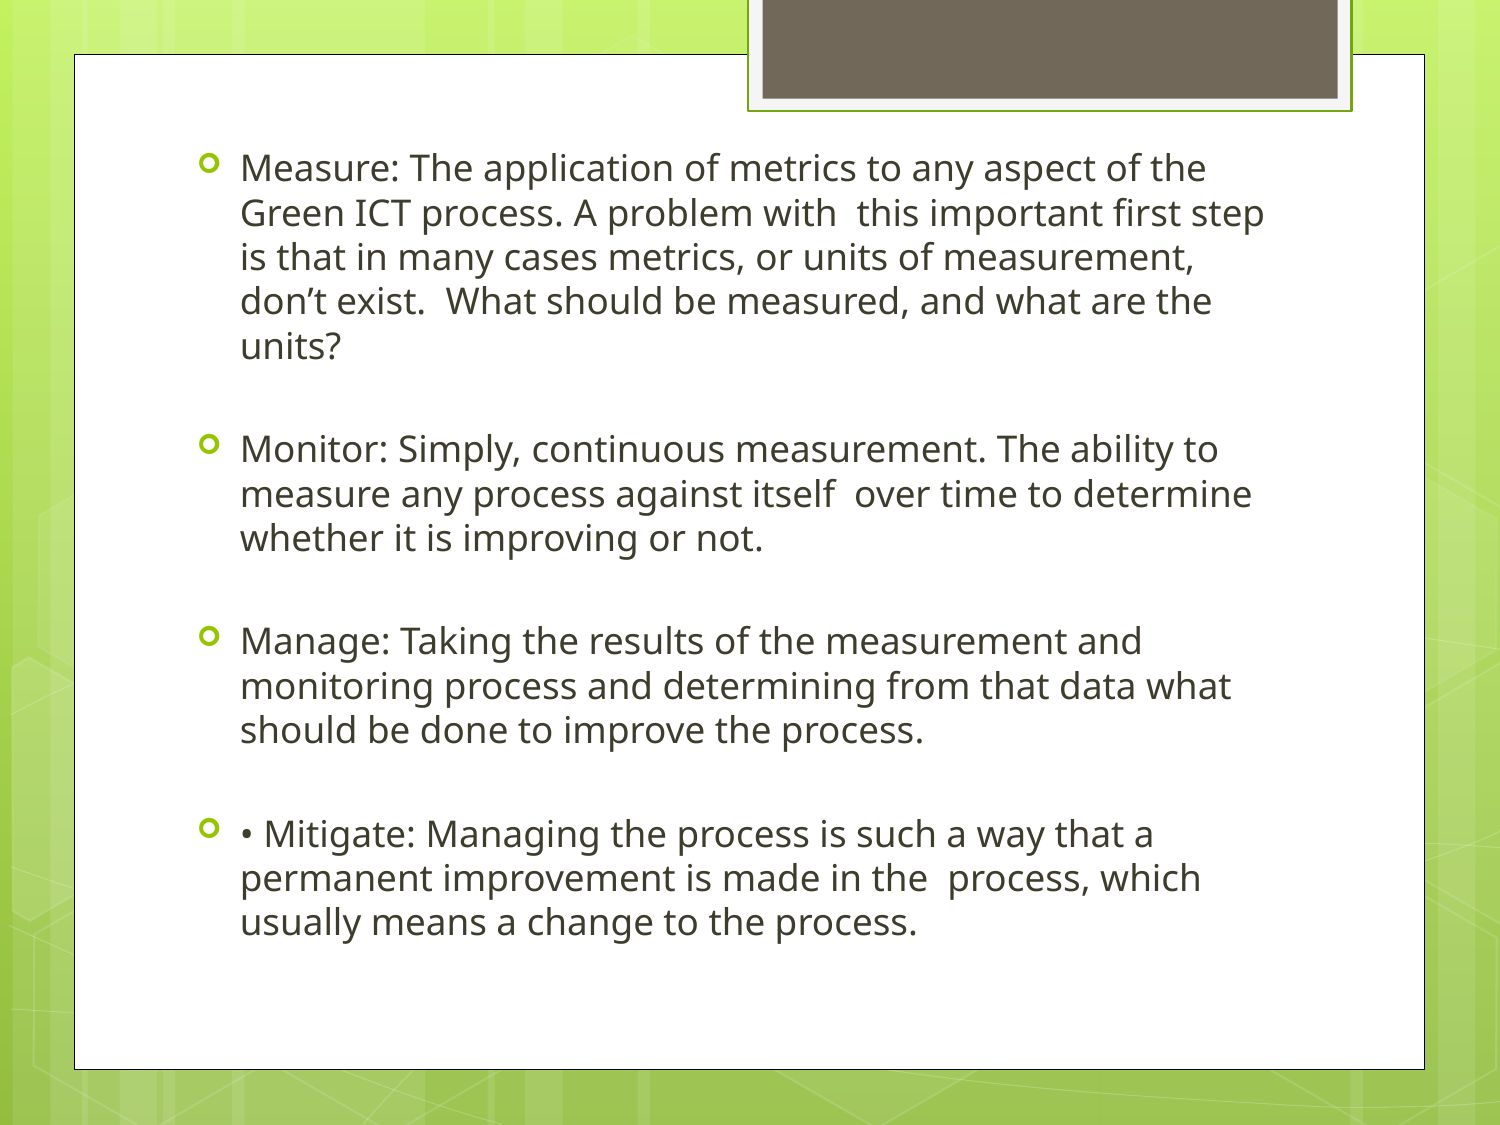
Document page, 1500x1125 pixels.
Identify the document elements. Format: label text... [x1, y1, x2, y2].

list Measure: The application of metrics to any aspect of the Green ICT process. A problem with this important first step is that in many cases metrics, or units of measurement, don’t exist. What should be measured, and what are the units? Monitor: Simply, continuous measurement. The ability to measure any process against itself over time to determine whether it is improving or not. Manage: Taking the results of the measurement and monitoring process and determining from that data what should be done to improve the process. • Mitigate: Managing the process is such a way that a permanent improvement is made in the process, which usually means a change to the process. [171, 137, 1283, 957]
